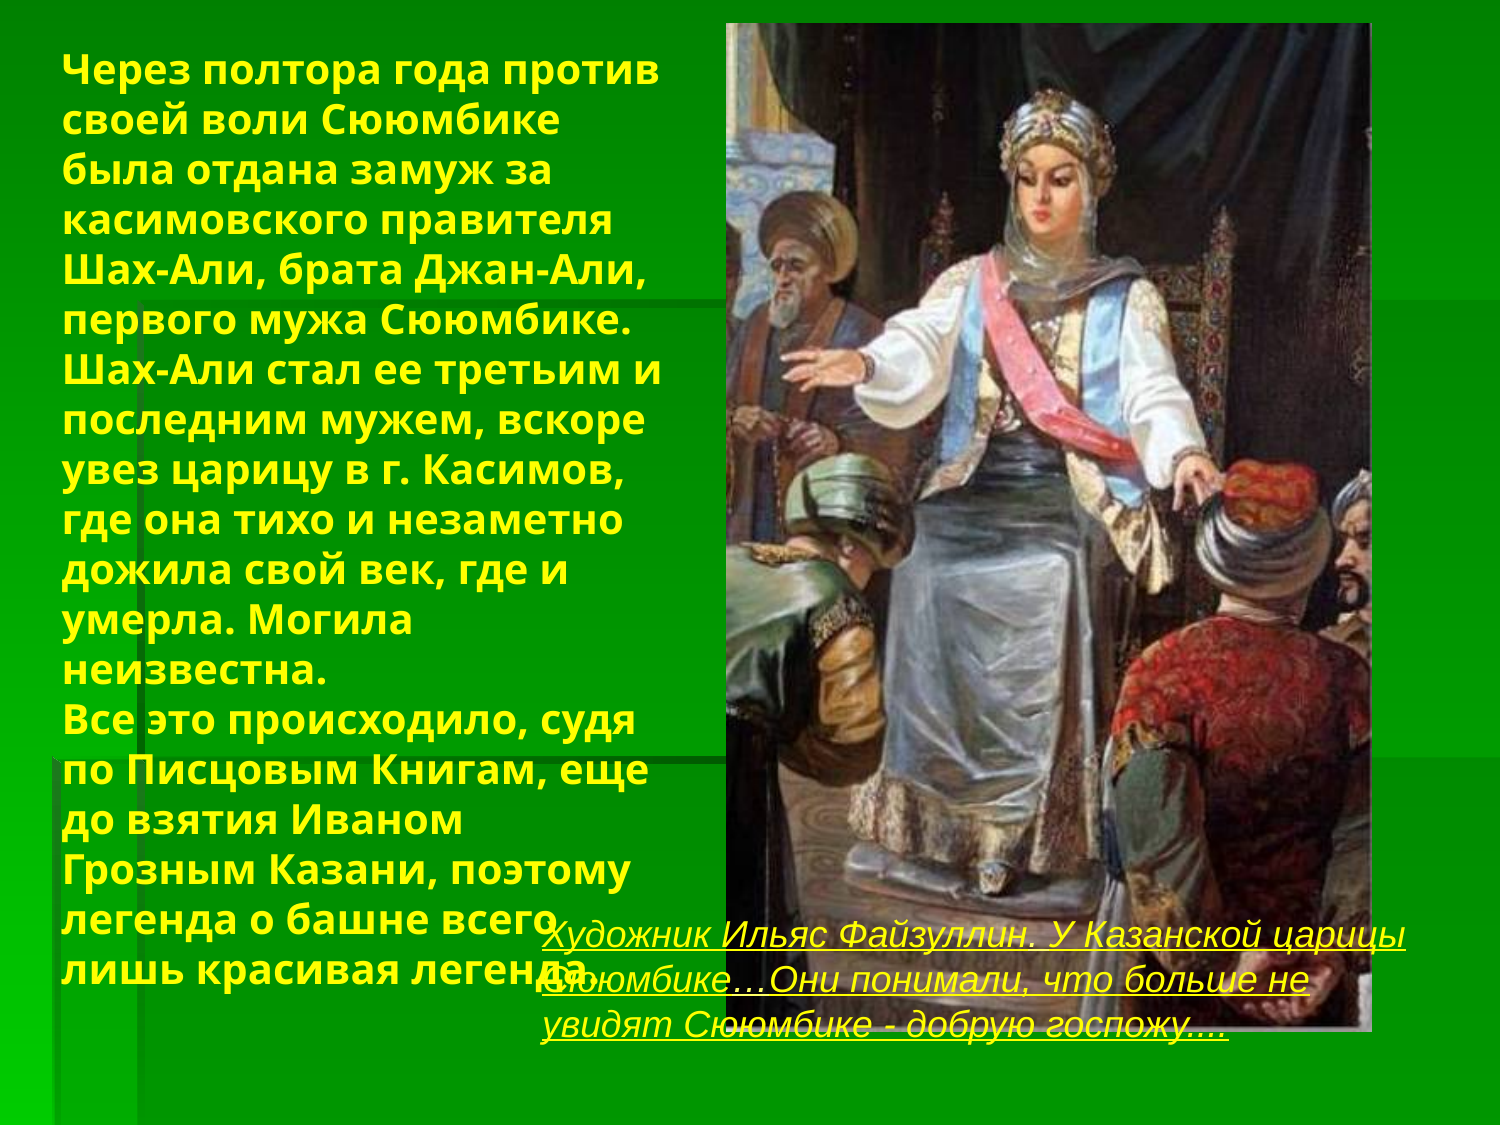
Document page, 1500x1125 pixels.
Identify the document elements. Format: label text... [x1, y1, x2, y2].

text_box Через полтора года против своей воли Сююмбике была отдана замуж за касимовского правителя Шах-Али, брата Джан-Али, первого мужа Сююмбике. Шах-Али стал ее третьим и последним мужем, вскоре увез царицу в г. Касимов, где она тихо и незаметно дожила свой век, где и умерла. Могила неизвестна. Все это происходило, судя по Писцовым Книгам, еще до взятия Иваном Грозным Казани, поэтому легенда о башне всего лишь красивая легенда. [46, 35, 680, 1001]
picture [726, 23, 1372, 1032]
text_box Художник Ильяс Файзуллин. У Казанской царицы Сююмбике…Они понимали, что больше не увидят Сююмбике - добрую госпожу.... [527, 902, 1500, 1053]
